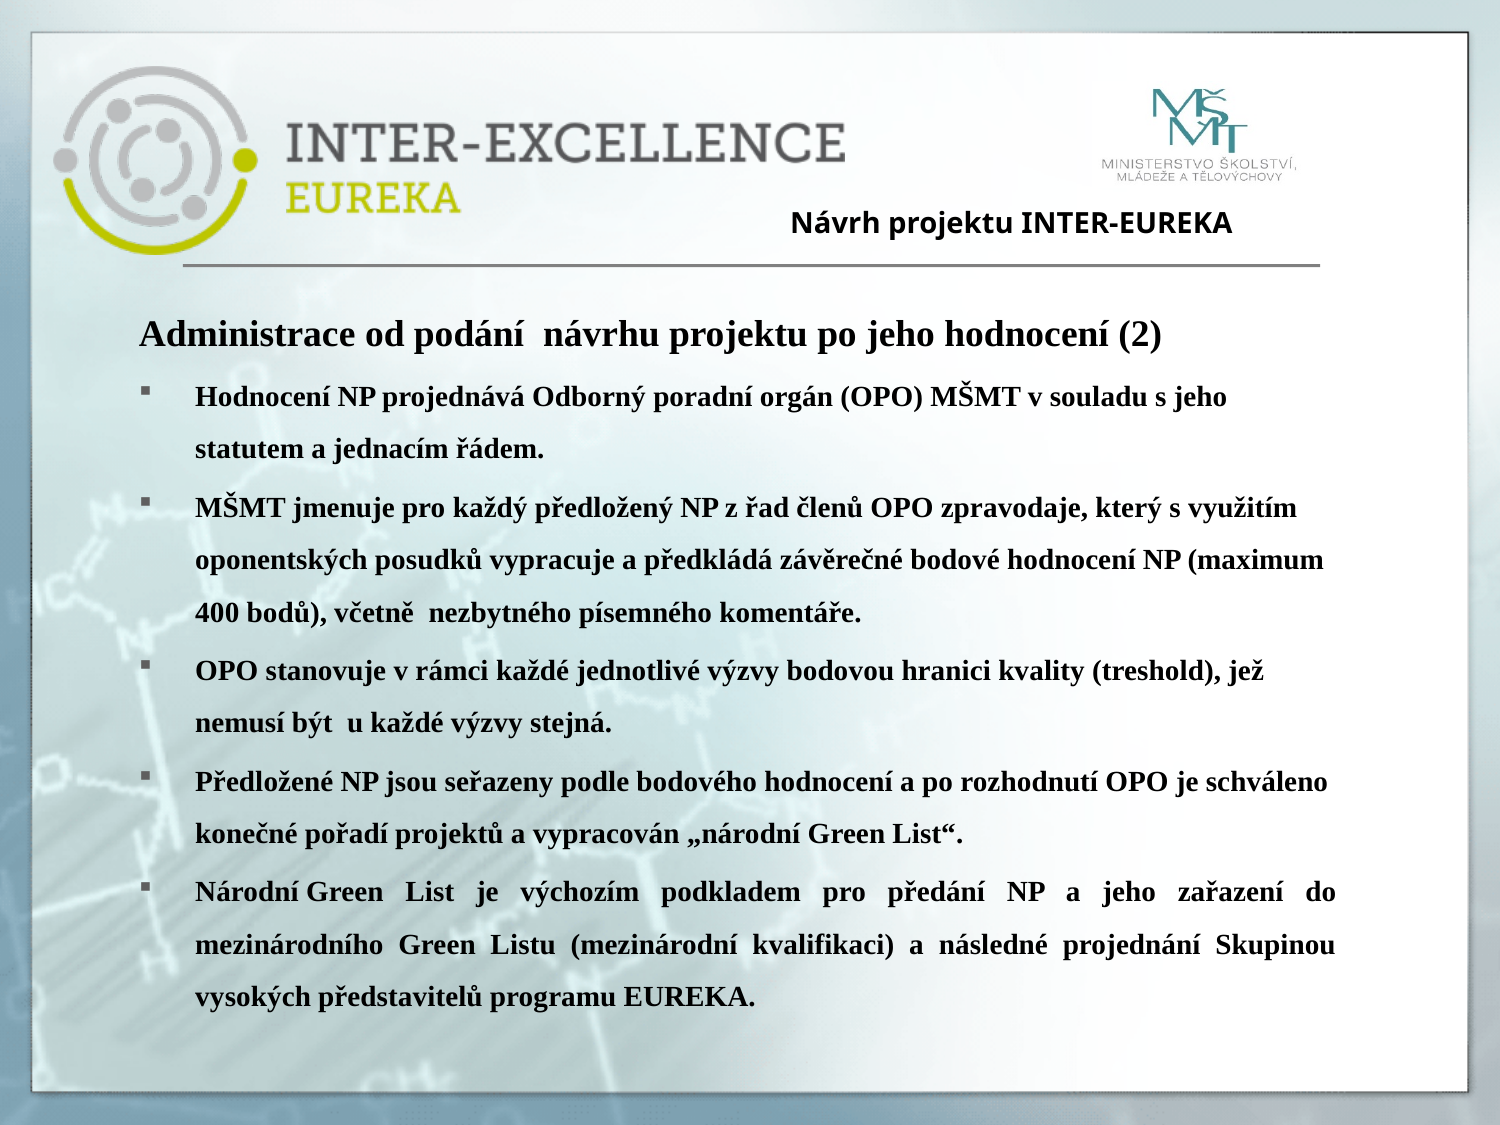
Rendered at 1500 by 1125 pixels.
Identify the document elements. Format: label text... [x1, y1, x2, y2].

list Administrace od podání návrhu projektu po jeho hodnocení (2) Hodnocení NP projednává Odborný poradní orgán (OPO) MŠMT v souladu s jeho statutem a jednacím řádem. MŠMT jmenuje pro každý předložený NP z řad členů OPO zpravodaje, který s využitím oponentských posudků vypracuje a předkládá závěrečné bodové hodnocení NP (maximum 400 bodů), včetně nezbytného písemného komentáře. OPO stanovuje v rámci každé jednotlivé výzvy bodovou hranici kvality (treshold), jež nemusí být u každé výzvy stejná. Předložené NP jsou seřazeny podle bodového hodnocení a po rozhodnutí OPO je schváleno konečné pořadí projektů a vypracován „národní Green List“. Národní Green List je výchozím podkladem pro předání NP a jeho zařazení do mezinárodního Green Listu (mezinárodní kvalifikaci) a následné projednání Skupinou vysokých představitelů programu EUREKA. [123, 278, 1353, 988]
title Návrh projektu INTER-EUREKA [846, 183, 1353, 262]
picture [0, 0, 1500, 1125]
